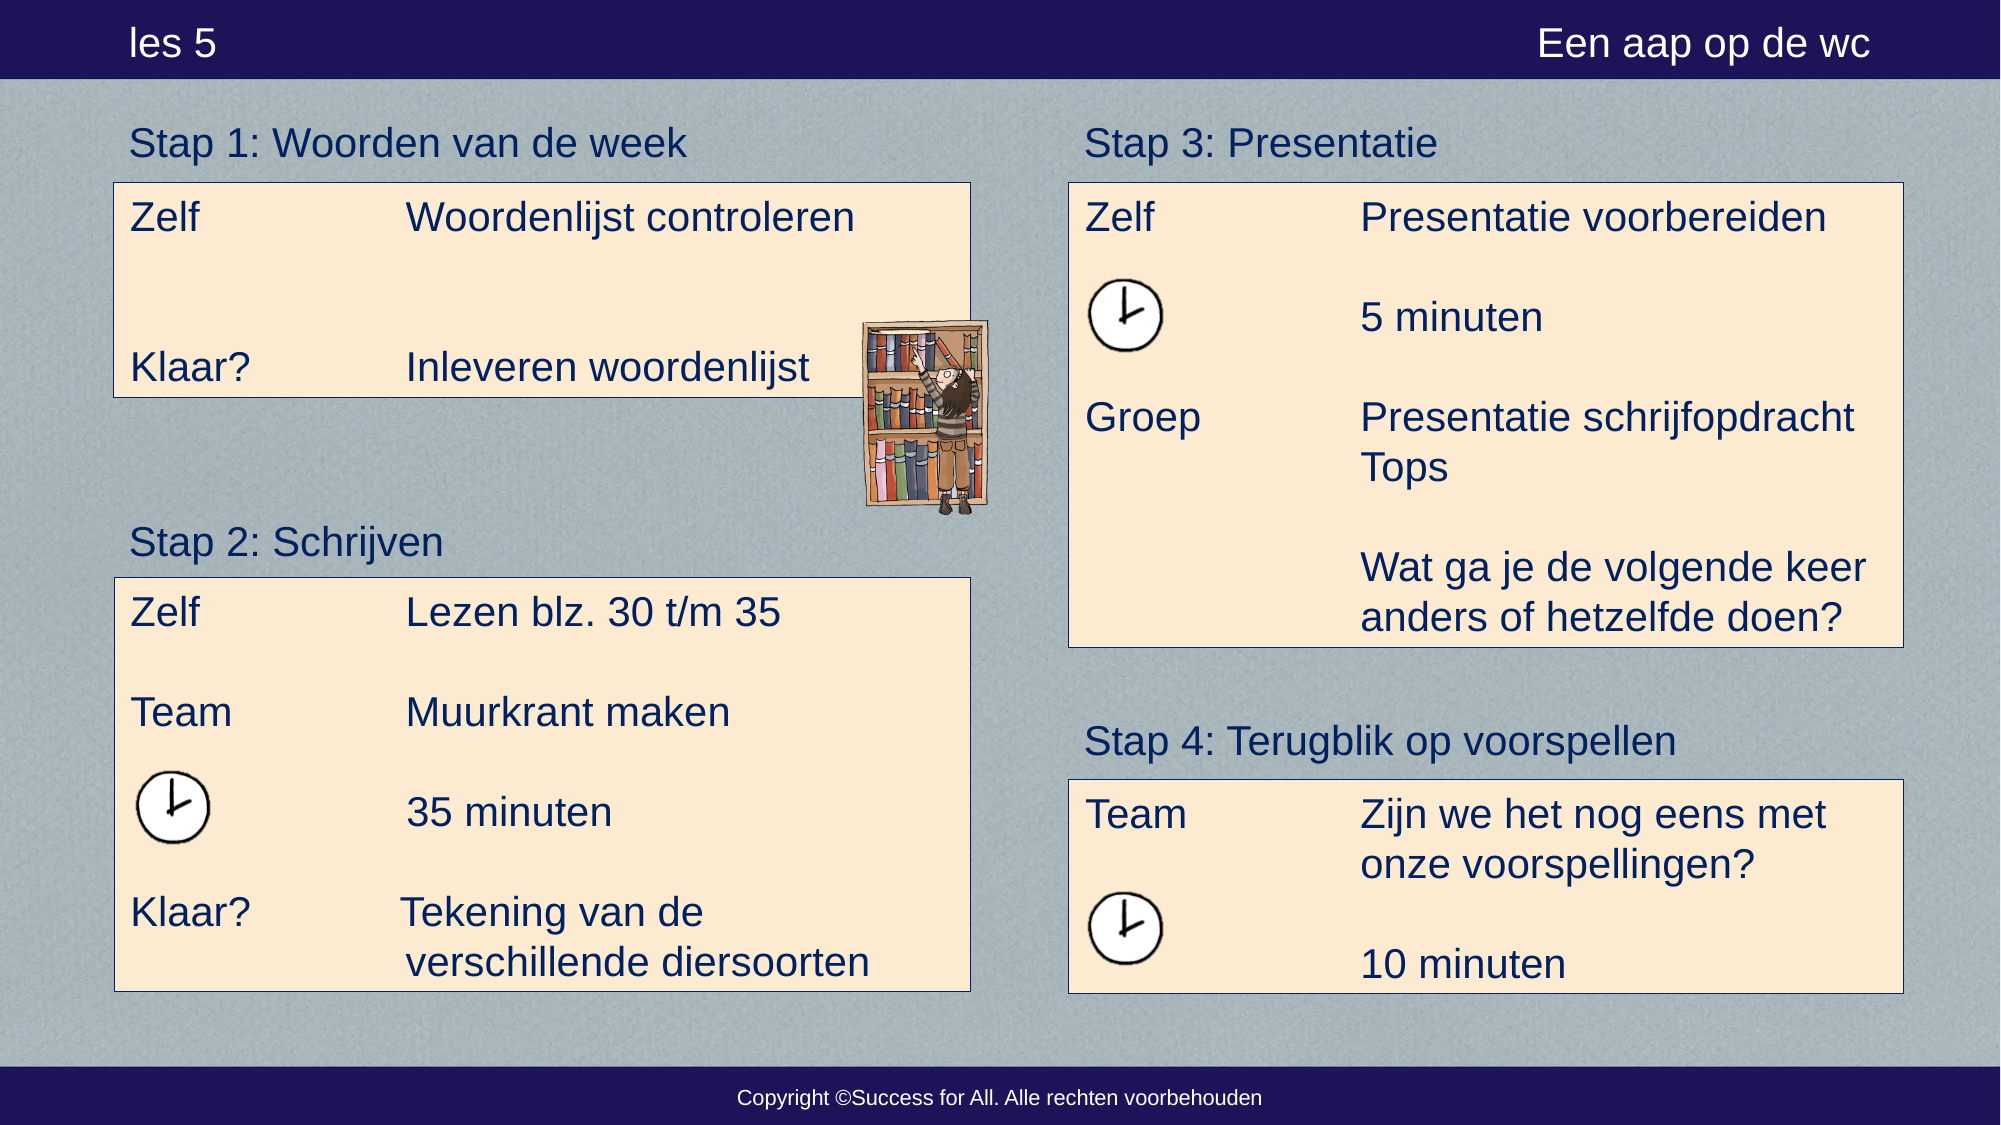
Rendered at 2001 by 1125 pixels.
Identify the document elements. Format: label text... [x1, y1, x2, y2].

text_box Stap 2: Schrijven [114, 507, 907, 573]
text_box Zelf Presentatie voorbereiden 5 minuten Groep Presentatie schrijfopdracht Tops Wat ga je de volgende keer anders of hetzelfde doen? [1068, 182, 1904, 648]
text_box Team Zijn we het nog eens met onze voorspellingen? 10 minuten [1068, 779, 1904, 994]
picture [0, 0, 2001, 1125]
text_box les 5 [114, 8, 354, 73]
text_box Een aap op de wc [999, 8, 1886, 73]
text_box Stap 4: Terugblik op voorspellen [1068, 706, 1794, 772]
text_box Stap 3: Presentatie [1068, 108, 1536, 173]
text_box Stap 1: Woorden van de week [114, 108, 907, 173]
text_box Copyright ©Success for All. Alle rechten voorbehouden [0, 1076, 2000, 1125]
text_box Zelf Lezen blz. 30 t/m 35 Team Muurkrant maken 35 minuten Klaar? Tekening van de verschillende diersoorten [114, 577, 971, 992]
text_box Zelf Woordenlijst controleren Klaar? Inleveren woordenlijst [113, 182, 971, 398]
